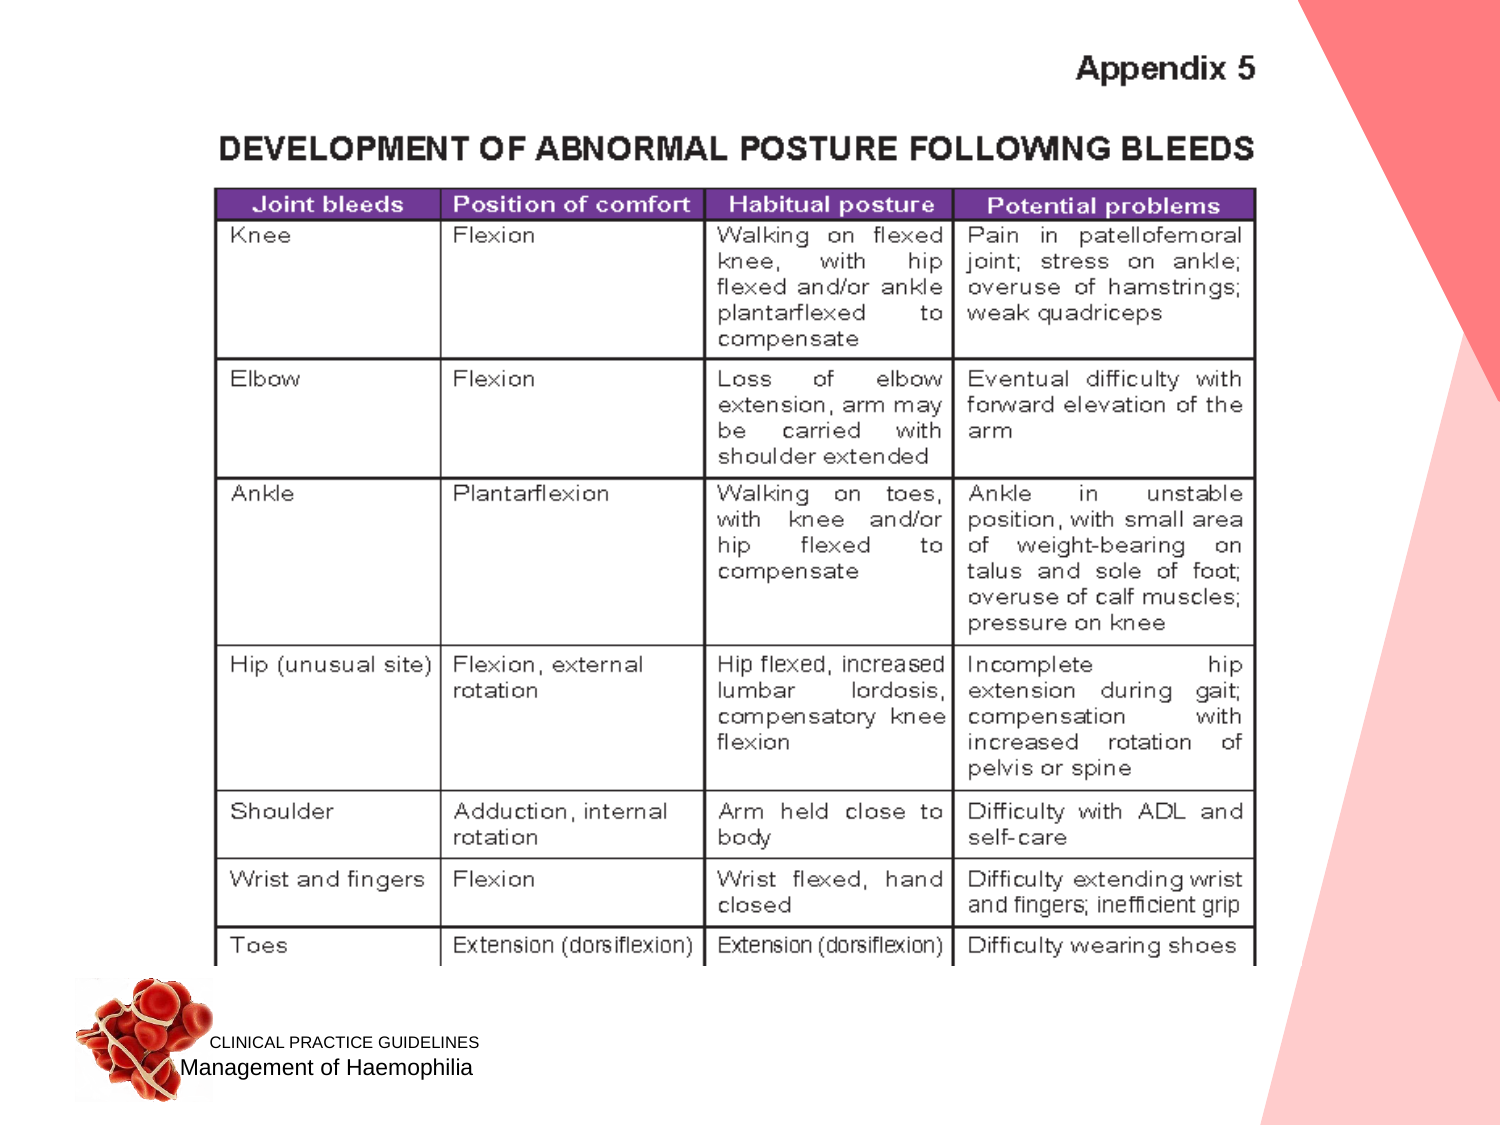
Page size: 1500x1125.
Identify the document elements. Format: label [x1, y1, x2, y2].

picture [174, 46, 1302, 966]
text_box [74, 0, 1500, 1125]
